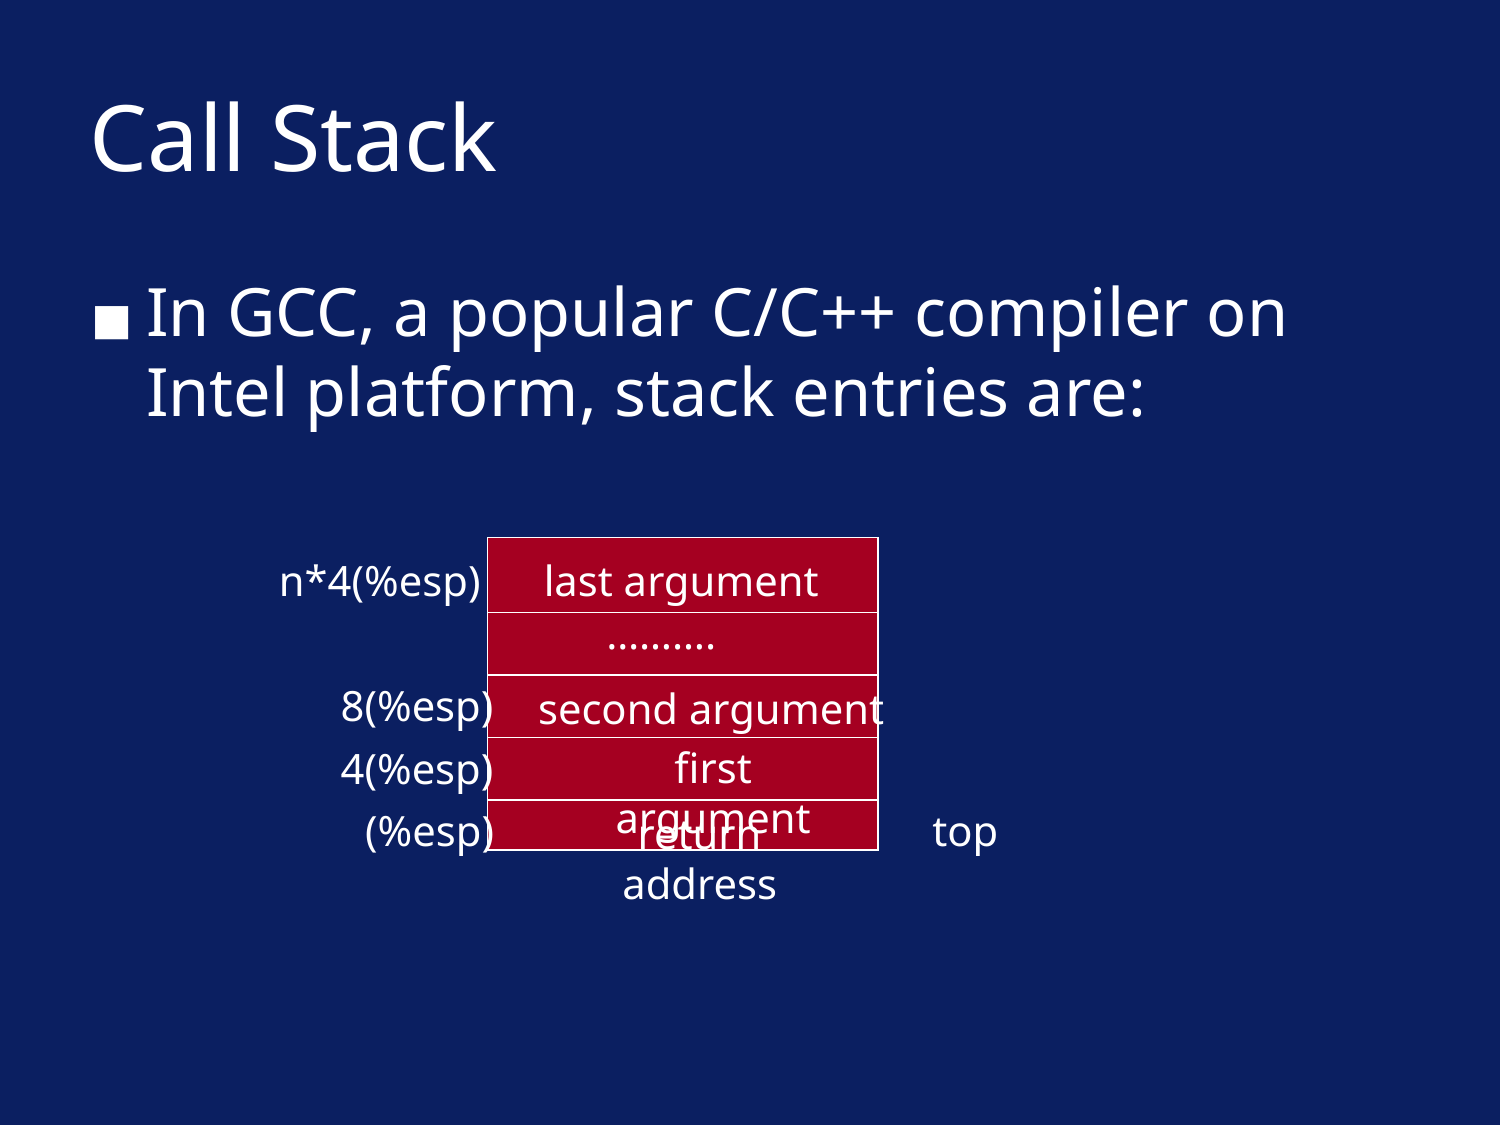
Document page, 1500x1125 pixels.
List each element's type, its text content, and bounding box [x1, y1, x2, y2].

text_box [262, 537, 1044, 879]
title Call Stack [74, 59, 1425, 210]
list In GCC, a popular C/C++ compiler on Intel platform, stack entries are: [74, 262, 1425, 488]
